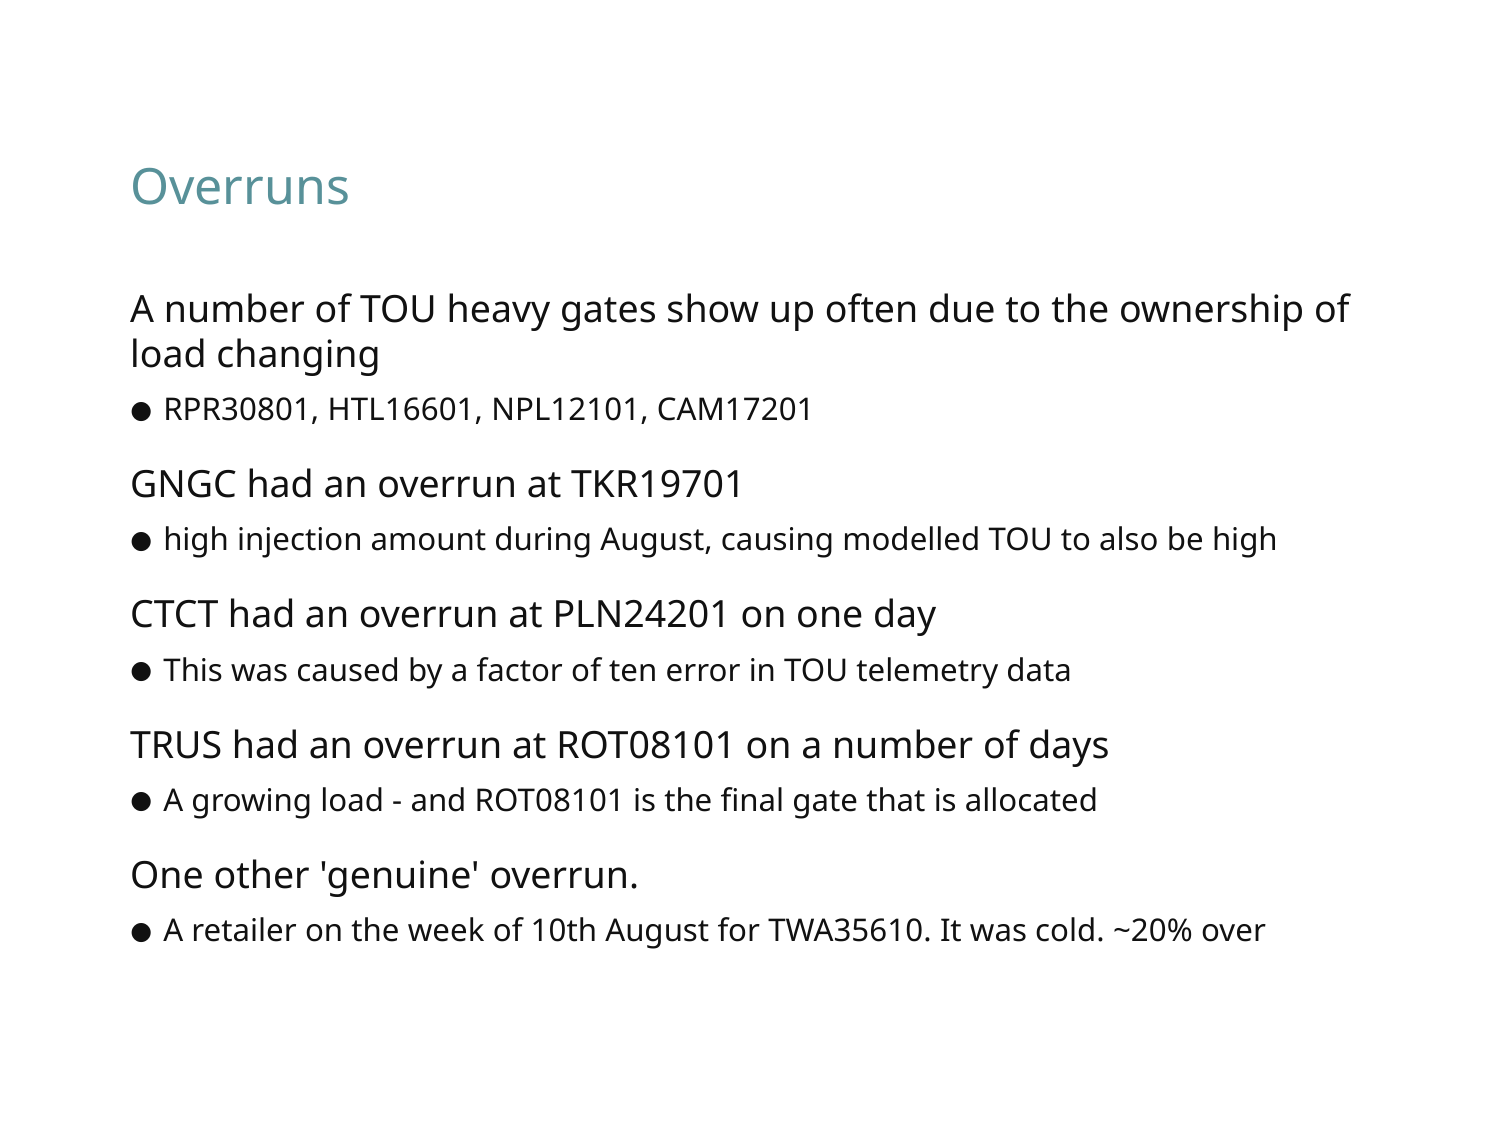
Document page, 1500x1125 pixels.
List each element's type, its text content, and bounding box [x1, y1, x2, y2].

list A number of TOU heavy gates show up often due to the ownership of load changing RPR30801, HTL16601, NPL12101, CAM17201 GNGC had an overrun at TKR19701 high injection amount during August, causing modelled TOU to also be high CTCT had an overrun at PLN24201 on one day This was caused by a factor of ten error in TOU telemetry data TRUS had an overrun at ROT08101 on a number of days A growing load - and ROT08101 is the final gate that is allocated One other 'genuine' overrun. A retailer on the week of 10th August for TWA35610. It was cold. ~20% over [130, 284, 1424, 866]
title Overruns [130, 89, 1270, 215]
